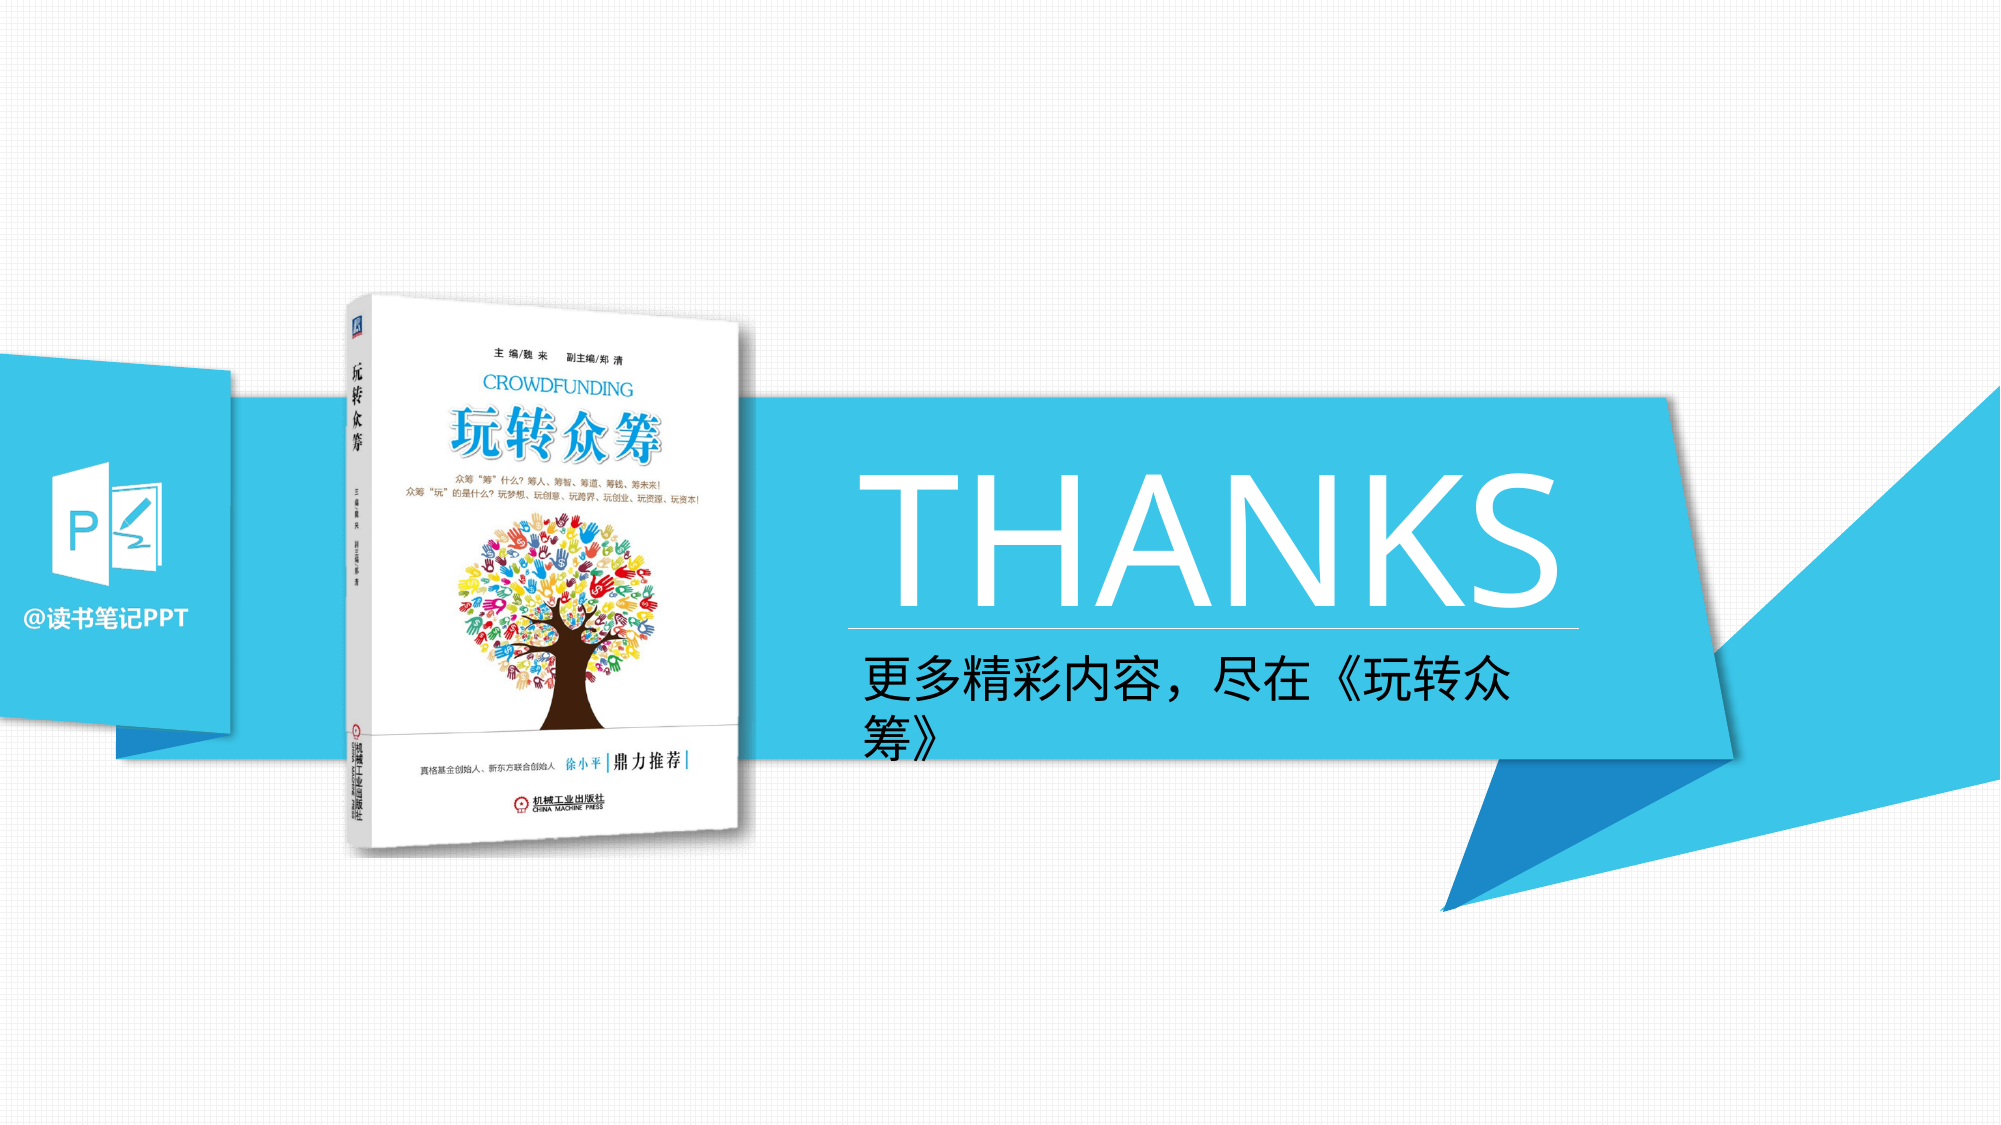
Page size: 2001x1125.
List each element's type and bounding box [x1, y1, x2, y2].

text_box [0, 362, 2000, 861]
picture [342, 291, 757, 858]
picture [0, 438, 211, 649]
